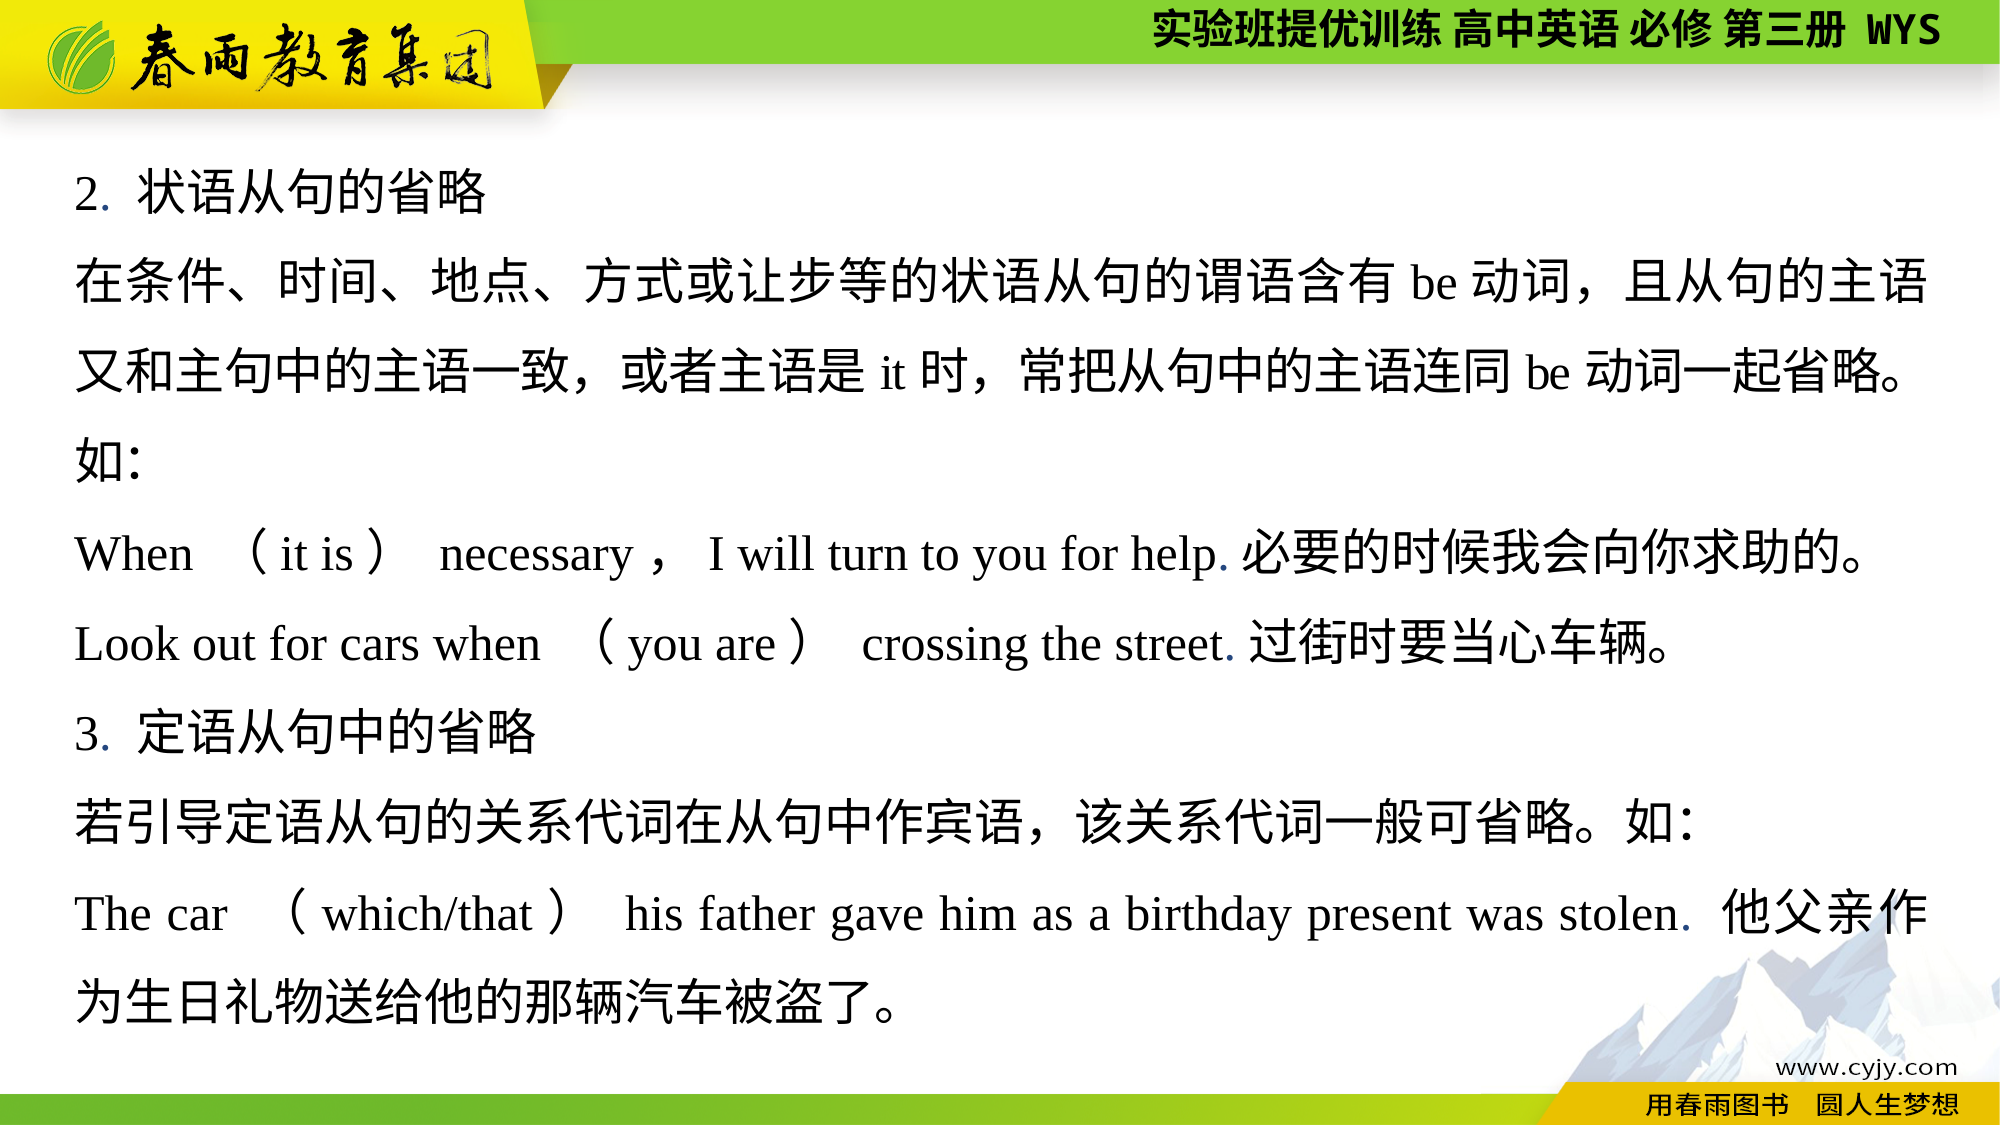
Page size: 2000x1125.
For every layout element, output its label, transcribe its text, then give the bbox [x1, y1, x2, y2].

list 2. 状语从句的省略 在条件、时间、地点、方式或让步等的状语从句的谓语含有be动词，且从句的主语又和主句中的主语一致，或者主语是it时，常把从句中的主语连同be动词一起省略。如： When （it is） necessary，I will turn to you for help.必要的时候我会向你求助的。 Look out for cars when （you are） crossing the street.过街时要当心车辆。 3. 定语从句中的省略 若引导定语从句的关系代词在从句中作宾语，该关系代词一般可省略。如： The car （which/that） his father gave him as a birthday present was stolen. 他父亲作为生日礼物送给他的那辆汽车被盗了。 [59, 122, 1944, 956]
picture [0, 0, 2000, 1125]
